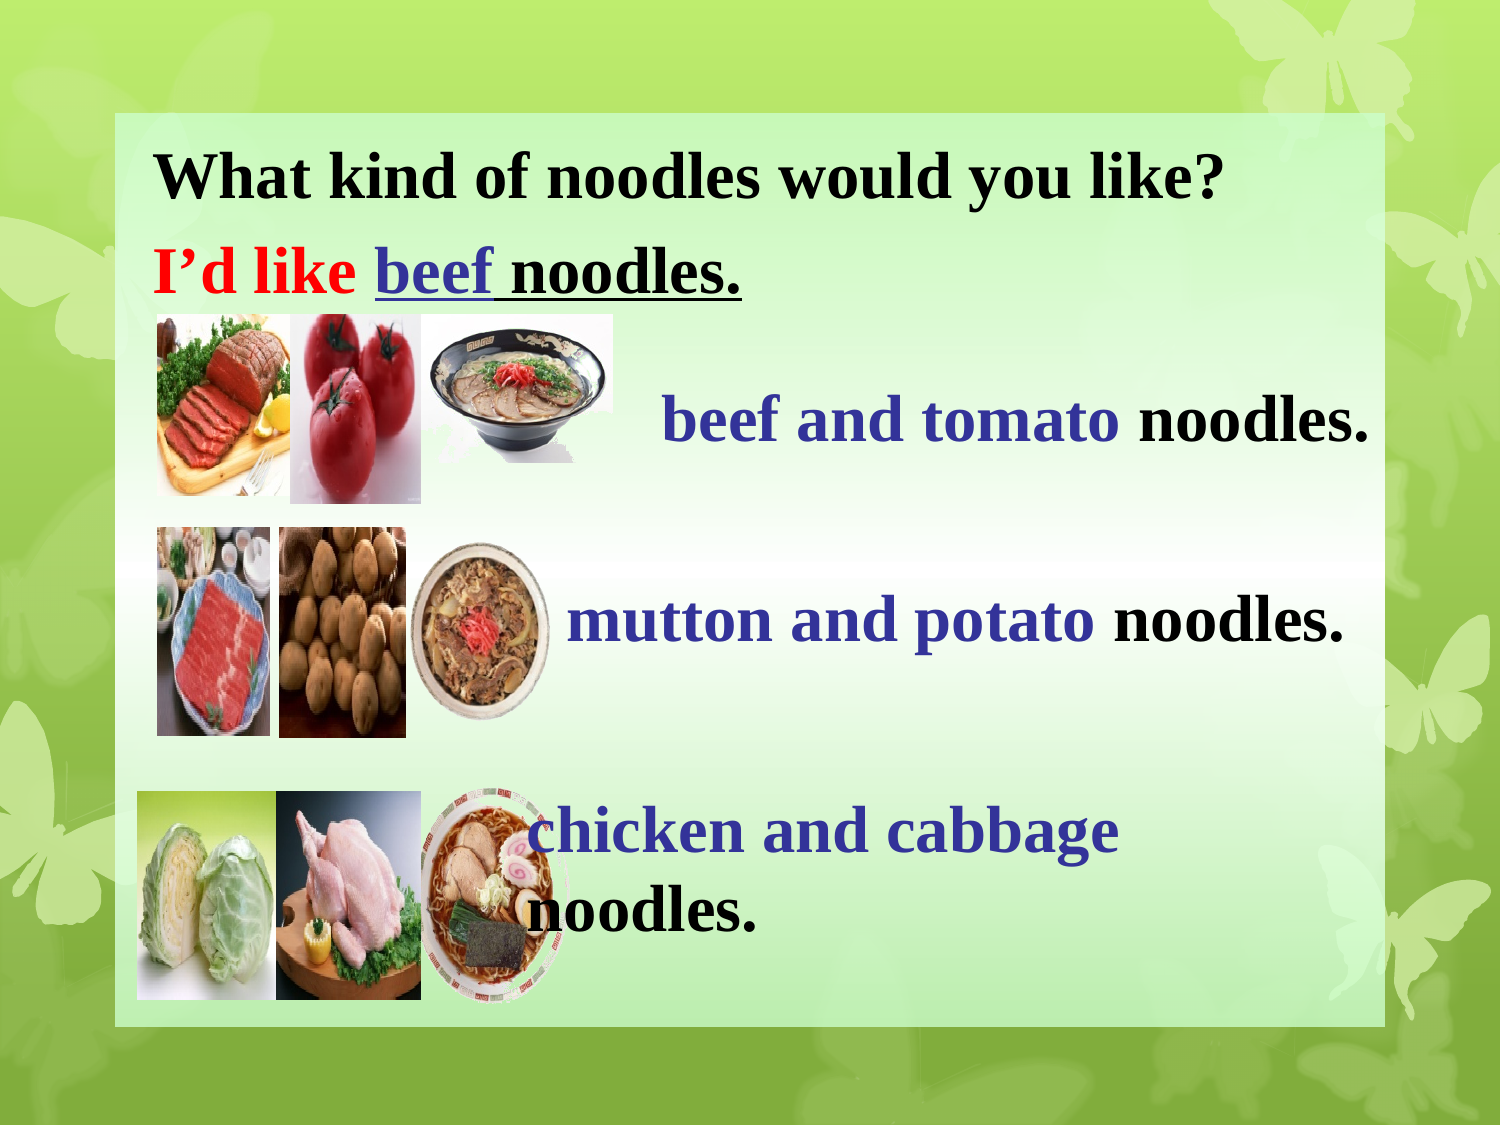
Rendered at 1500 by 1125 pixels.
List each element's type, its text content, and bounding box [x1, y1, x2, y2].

text_box [115, 113, 1385, 1027]
picture [422, 314, 613, 463]
text_box mutton and potato noodles. [558, 567, 1375, 663]
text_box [157, 314, 422, 504]
picture [407, 533, 553, 730]
text_box What kind of noodles would you like? [137, 124, 1325, 220]
text_box beef and tomato noodles. [646, 367, 1386, 463]
text_box I’d like beef noodles. [137, 220, 1147, 315]
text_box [136, 791, 422, 1000]
text_box chicken and cabbage noodles. [573, 777, 1375, 953]
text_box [157, 526, 407, 738]
picture [405, 777, 572, 1014]
